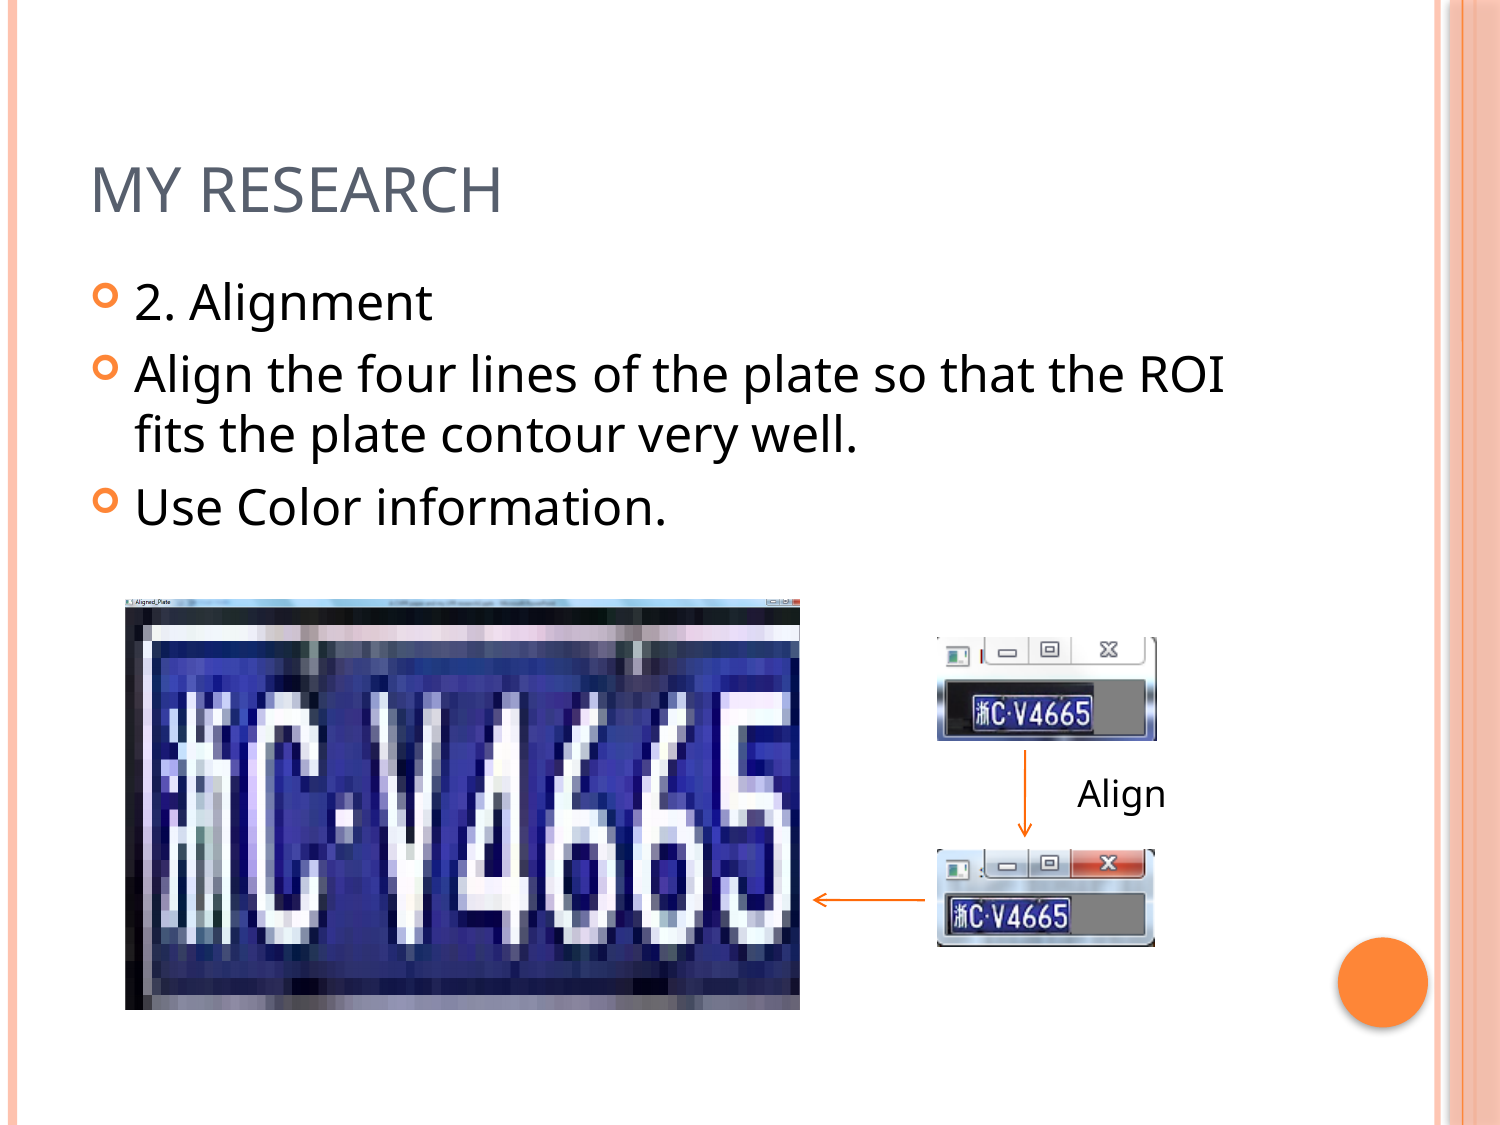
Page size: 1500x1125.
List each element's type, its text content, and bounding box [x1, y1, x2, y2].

picture [936, 849, 1156, 948]
text_box Align [1062, 762, 1238, 823]
picture [124, 599, 801, 1010]
picture [936, 636, 1157, 742]
list 2. Alignment Align the four lines of the plate so that the ROI fits the plate contour very well. Use Color information. [75, 262, 1300, 1062]
title My research [75, 45, 1300, 233]
